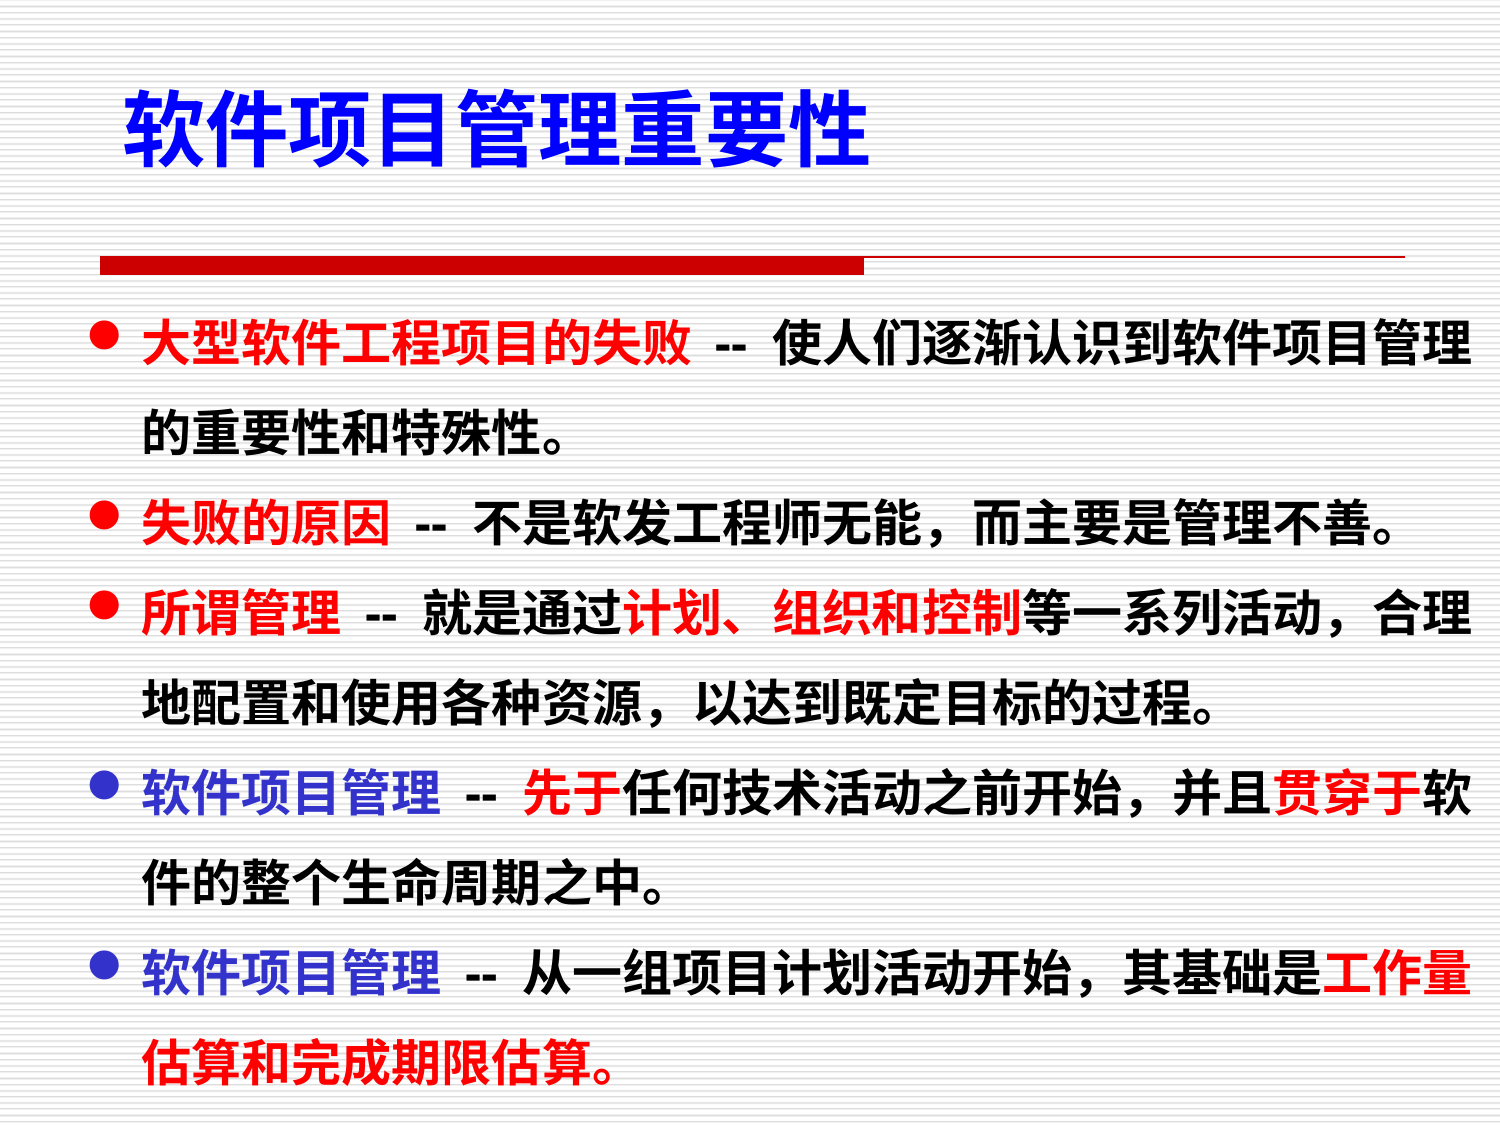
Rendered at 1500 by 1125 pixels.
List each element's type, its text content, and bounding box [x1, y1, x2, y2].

picture [0, 0, 1500, 1125]
text_box 软件项目管理重要性 [107, 23, 1235, 185]
text_box 大型软件工程项目的失败 -- 使人们逐渐认识到软件项目管理的重要性和特殊性。 失败的原因 -- 不是软发工程师无能，而主要是管理不善。 所谓管理 -- 就是通过计划、组织和控制等一系列活动，合理地配置和使用各种资源，以达到既定目标的过程。 软件项目管理 -- 先于任何技术活动之前开始，并且贯穿于软件的整个生命周期之中。 软件项目管理 -- 从一组项目计划活动开始，其基础是工作量估算和完成期限估算。 [70, 274, 1500, 1100]
